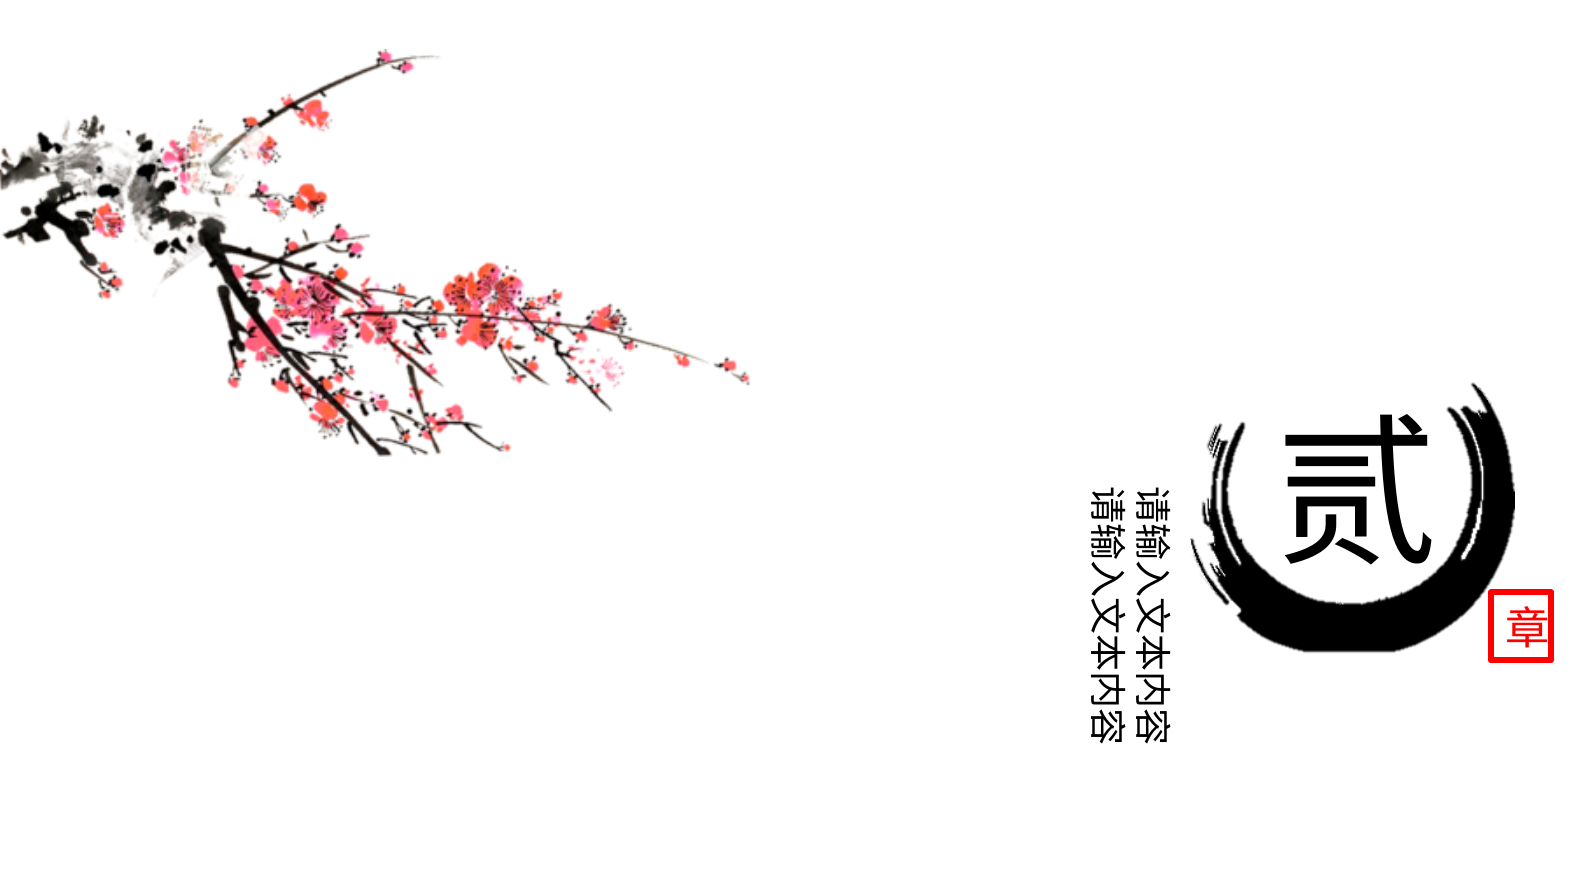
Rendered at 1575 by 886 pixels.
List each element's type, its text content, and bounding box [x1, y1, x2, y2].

text_box 请输入文本内容 请输入文本内容 [1063, 471, 1184, 764]
text_box 章 [1490, 592, 1552, 661]
picture [1190, 381, 1515, 657]
picture [0, 49, 788, 837]
